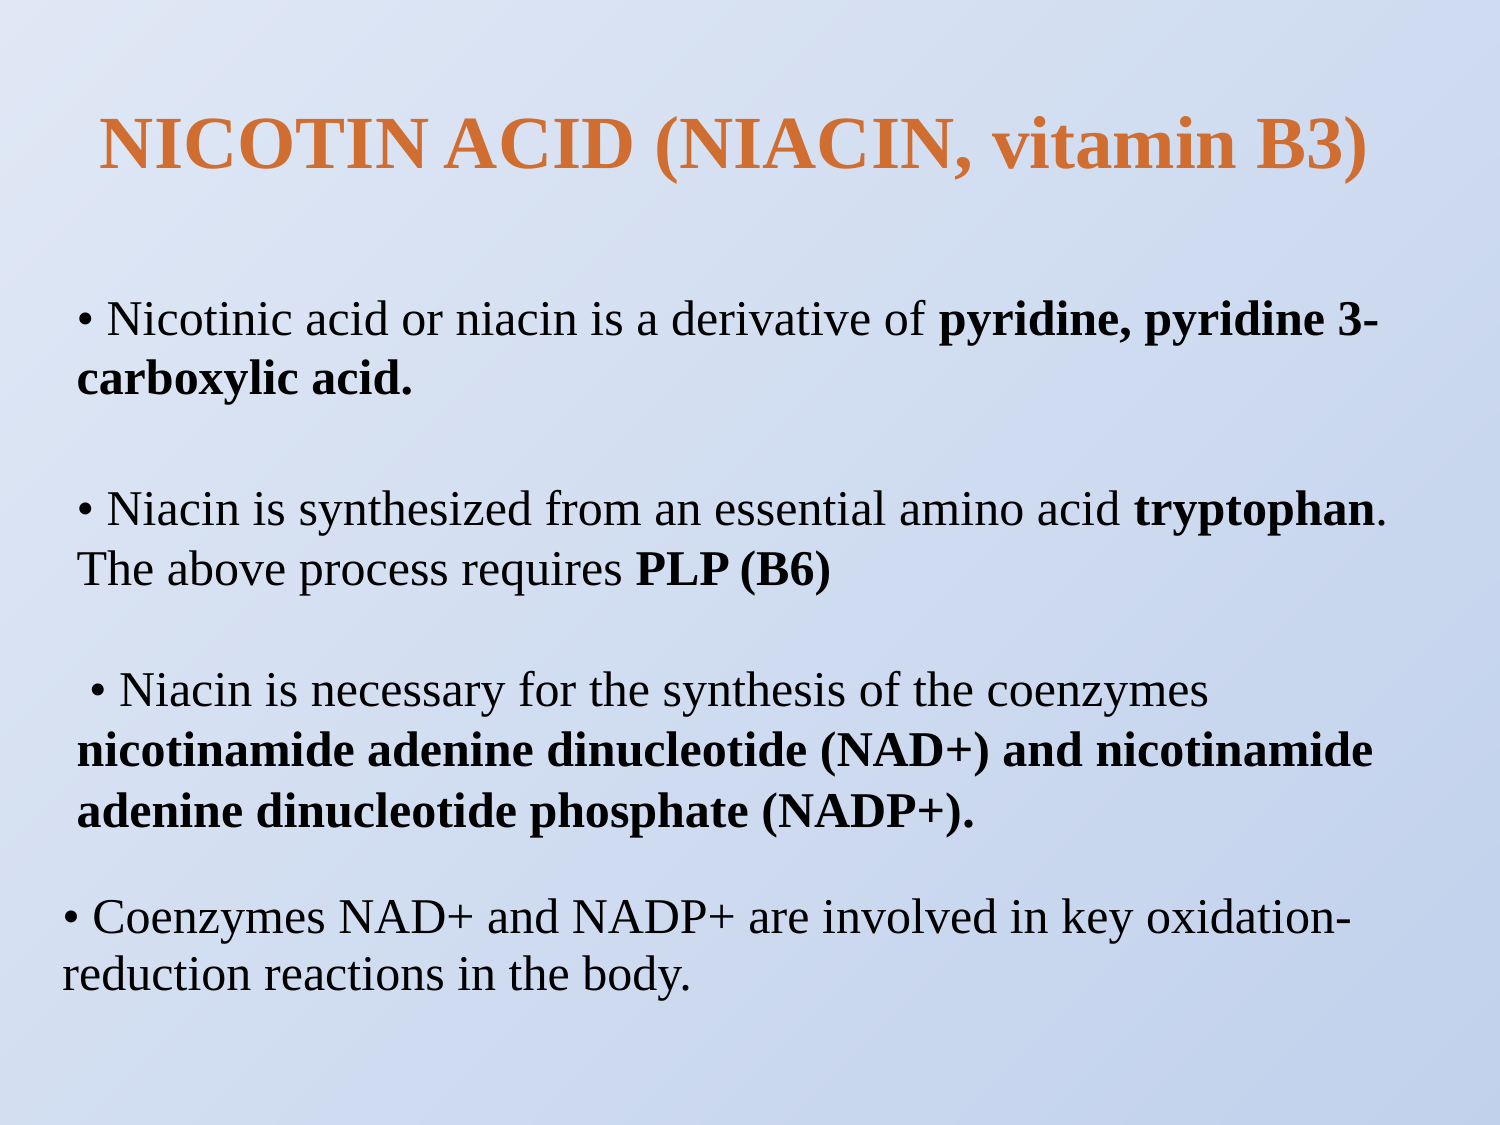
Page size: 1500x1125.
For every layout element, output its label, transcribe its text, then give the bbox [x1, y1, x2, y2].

text_box • Niacin is synthesized from an essential amino acid tryptophan. The above process requires PLP (B6) • Niacin is necessary for the synthesis of the coenzymes nicotinamide adenine dinucleotide (NAD+) and nicotinamide adenine dinucleotide phosphate (NADP+). [76, 474, 1438, 885]
text_box • Coenzymes NAD+ and NADP+ are involved in key oxidation-reduction reactions in the body. [62, 885, 1475, 1059]
text_box NICOTIN ACID (NIACIN, vitamin B3) [99, 87, 1438, 184]
text_box • Nicotinic acid or niacin is a derivative of pyridine, pyridine 3-carboxylic acid. [76, 287, 1463, 463]
